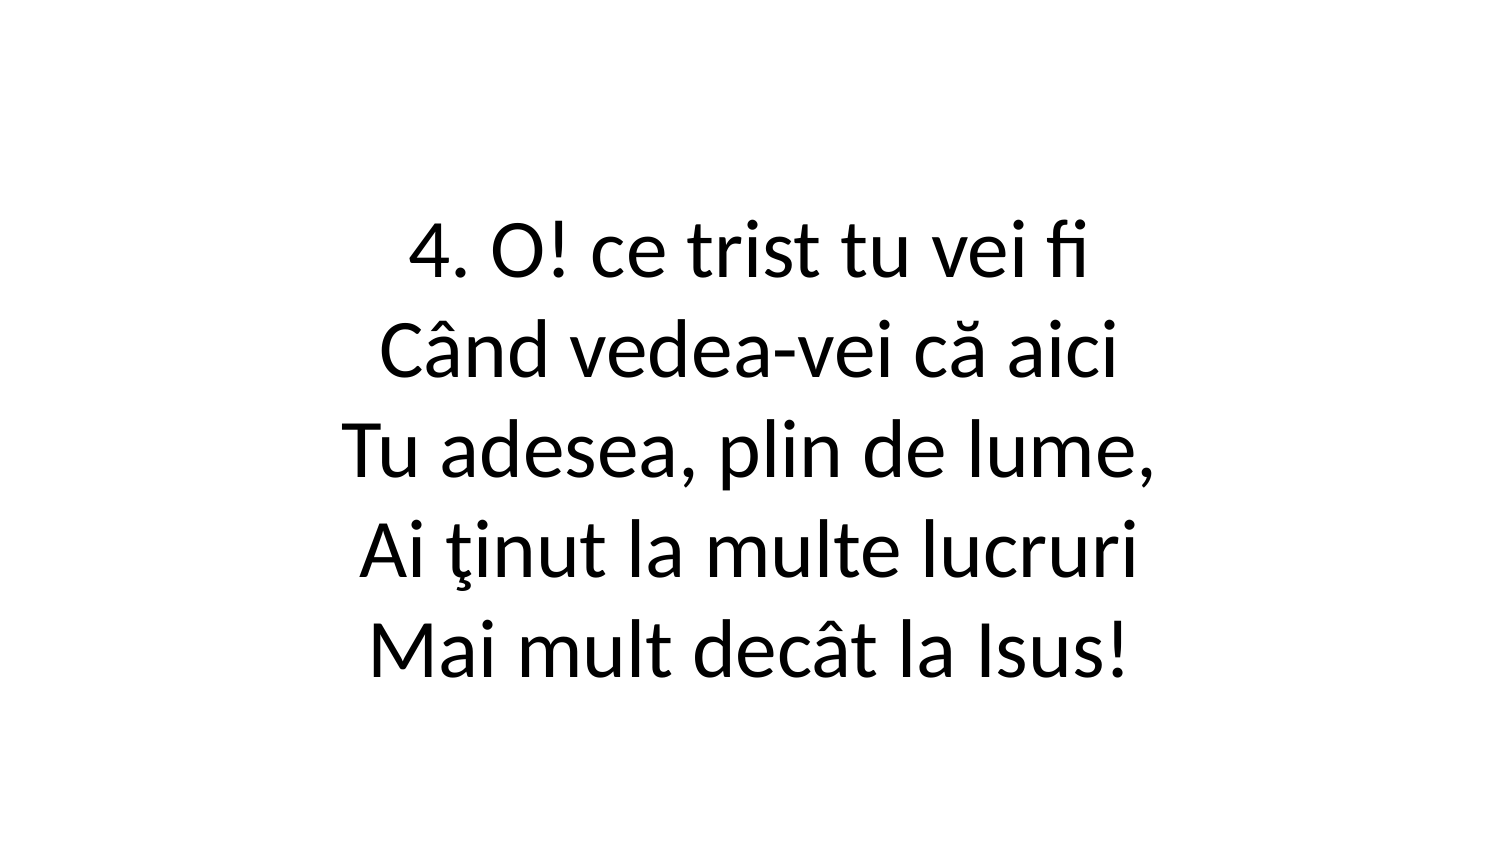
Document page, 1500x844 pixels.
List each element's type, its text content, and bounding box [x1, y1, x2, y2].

text_box 4. O! ce trist tu vei fi Când vedea-vei că aici Tu adesea, plin de lume, Ai ţinut la multe lucruri Mai mult decât la Isus! [326, 142, 1174, 702]
